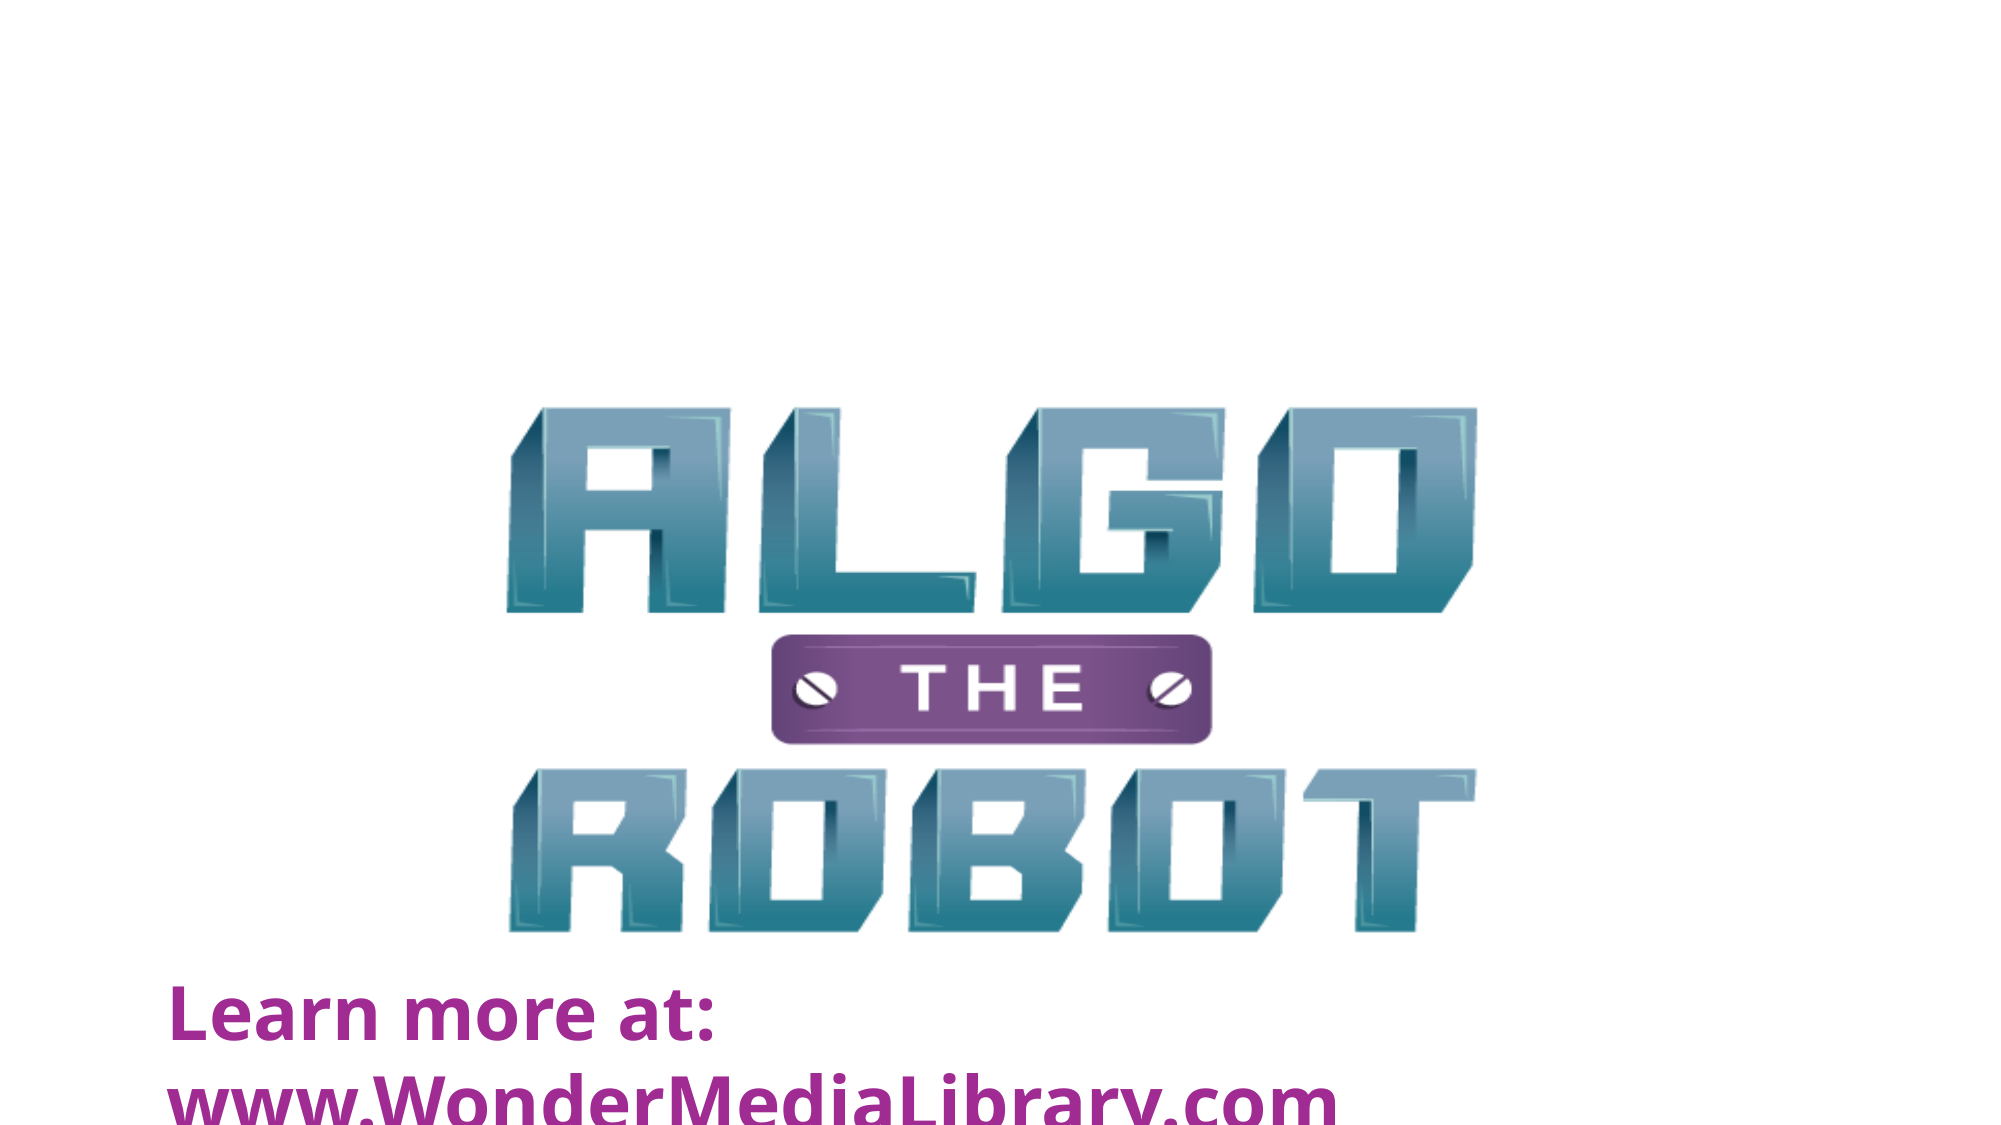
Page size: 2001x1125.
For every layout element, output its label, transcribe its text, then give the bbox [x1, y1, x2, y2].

picture [166, 252, 1822, 1088]
text_box Learn more at: www.WonderMediaLibrary.com [151, 958, 1806, 1125]
